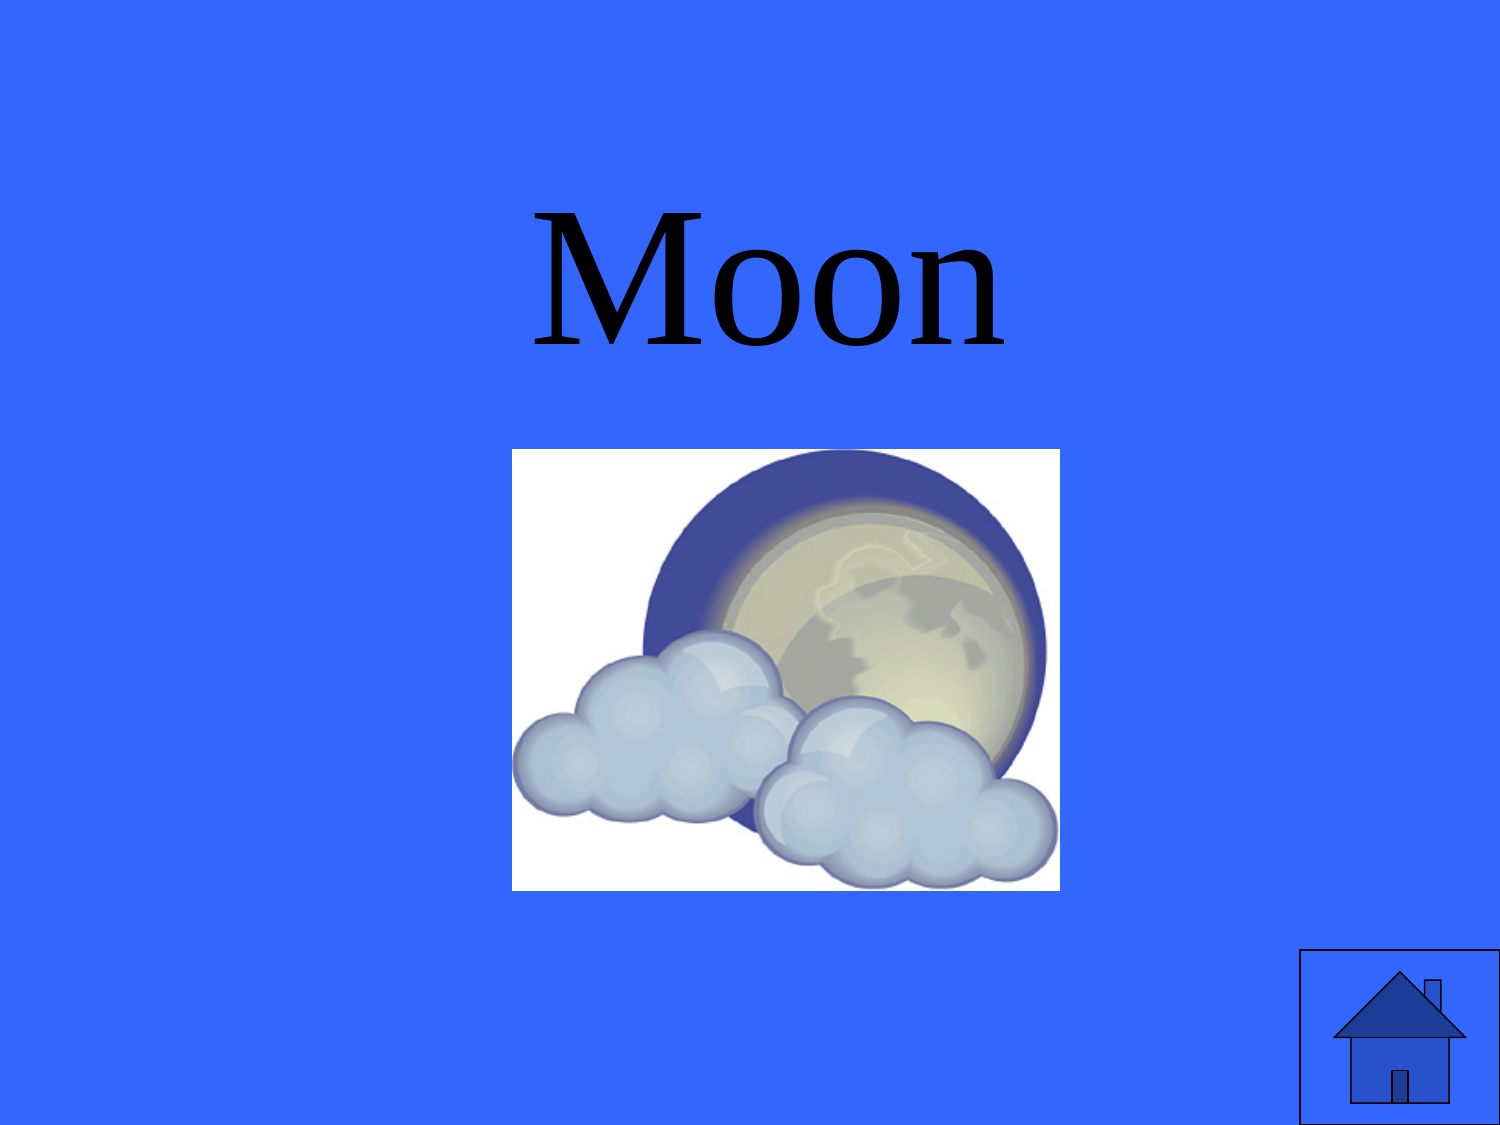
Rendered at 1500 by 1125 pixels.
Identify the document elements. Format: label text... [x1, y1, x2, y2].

text_box [1299, 950, 1500, 1125]
text_box Moon [412, 137, 1175, 393]
picture [512, 449, 1060, 891]
